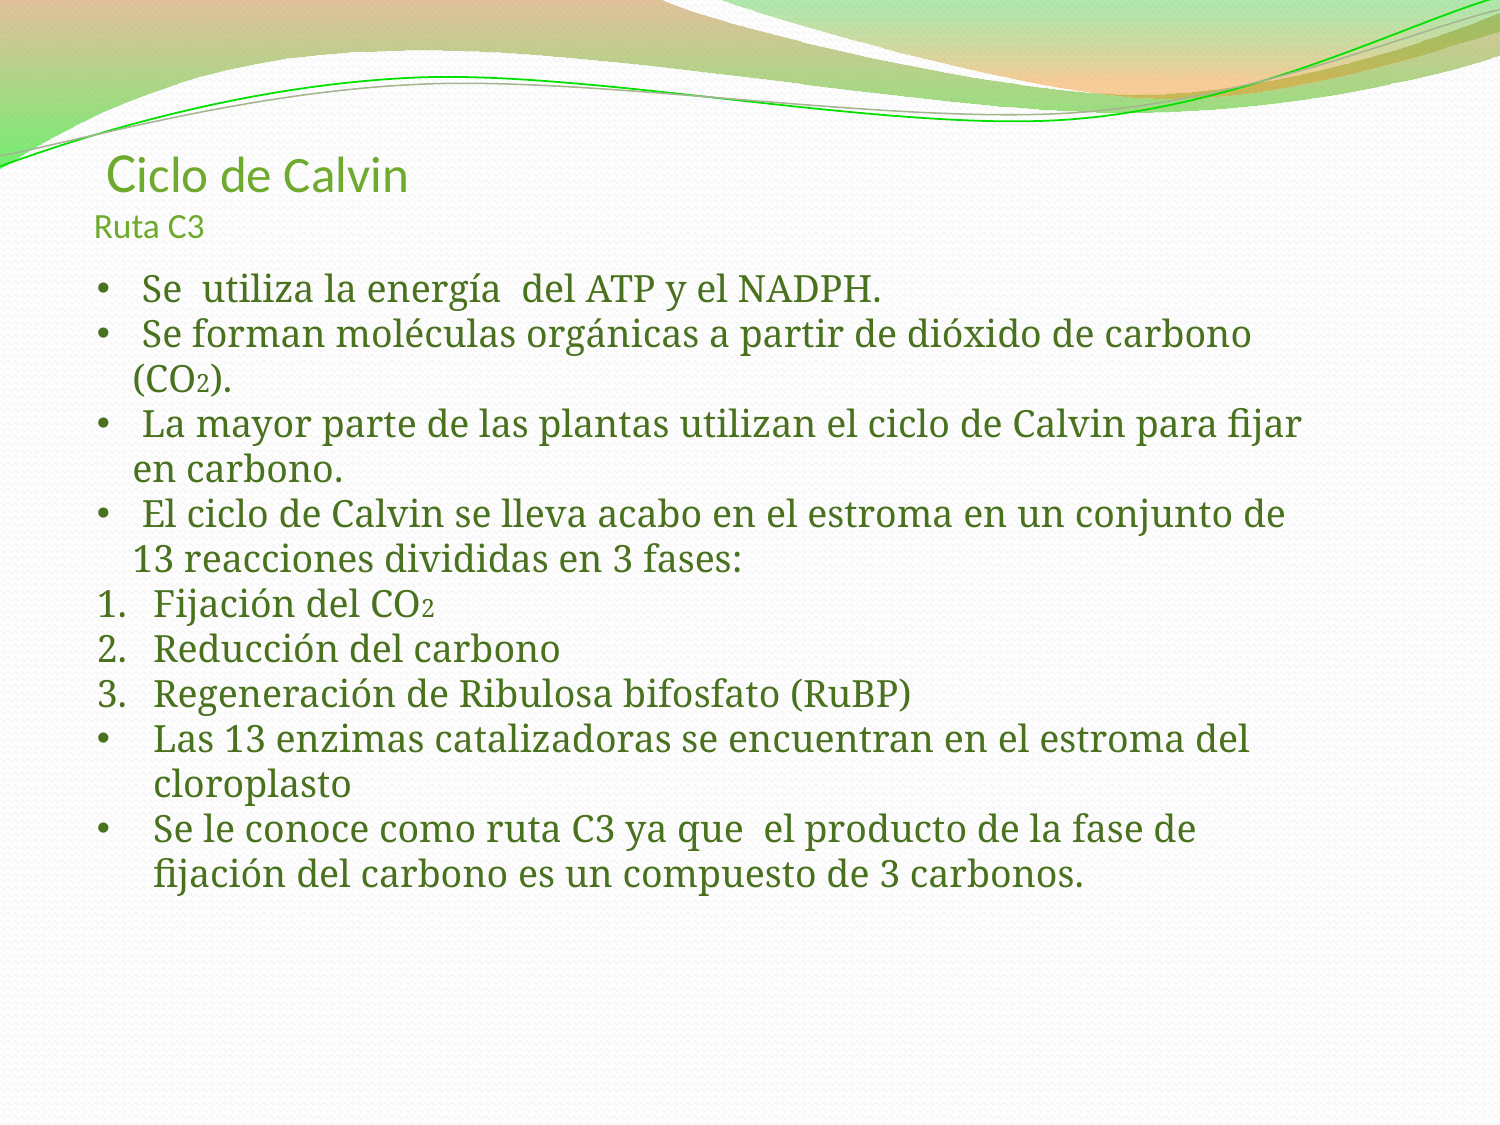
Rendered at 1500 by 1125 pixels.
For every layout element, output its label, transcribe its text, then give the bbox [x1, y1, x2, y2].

text_box Se utiliza la energía del ATP y el NADPH. Se forman moléculas orgánicas a partir de dióxido de carbono (CO2). La mayor parte de las plantas utilizan el ciclo de Calvin para fijar en carbono. El ciclo de Calvin se lleva acabo en el estroma en un conjunto de 13 reacciones divididas en 3 fases: Fijación del CO2 Reducción del carbono Regeneración de Ribulosa bifosfato (RuBP) Las 13 enzimas catalizadoras se encuentran en el estroma del cloroplasto Se le conoce como ruta C3 ya que el producto de la fase de fijación del carbono es un compuesto de 3 carbonos. [82, 257, 1336, 1008]
title Ciclo de Calvin Ruta C3 [93, 58, 1444, 247]
